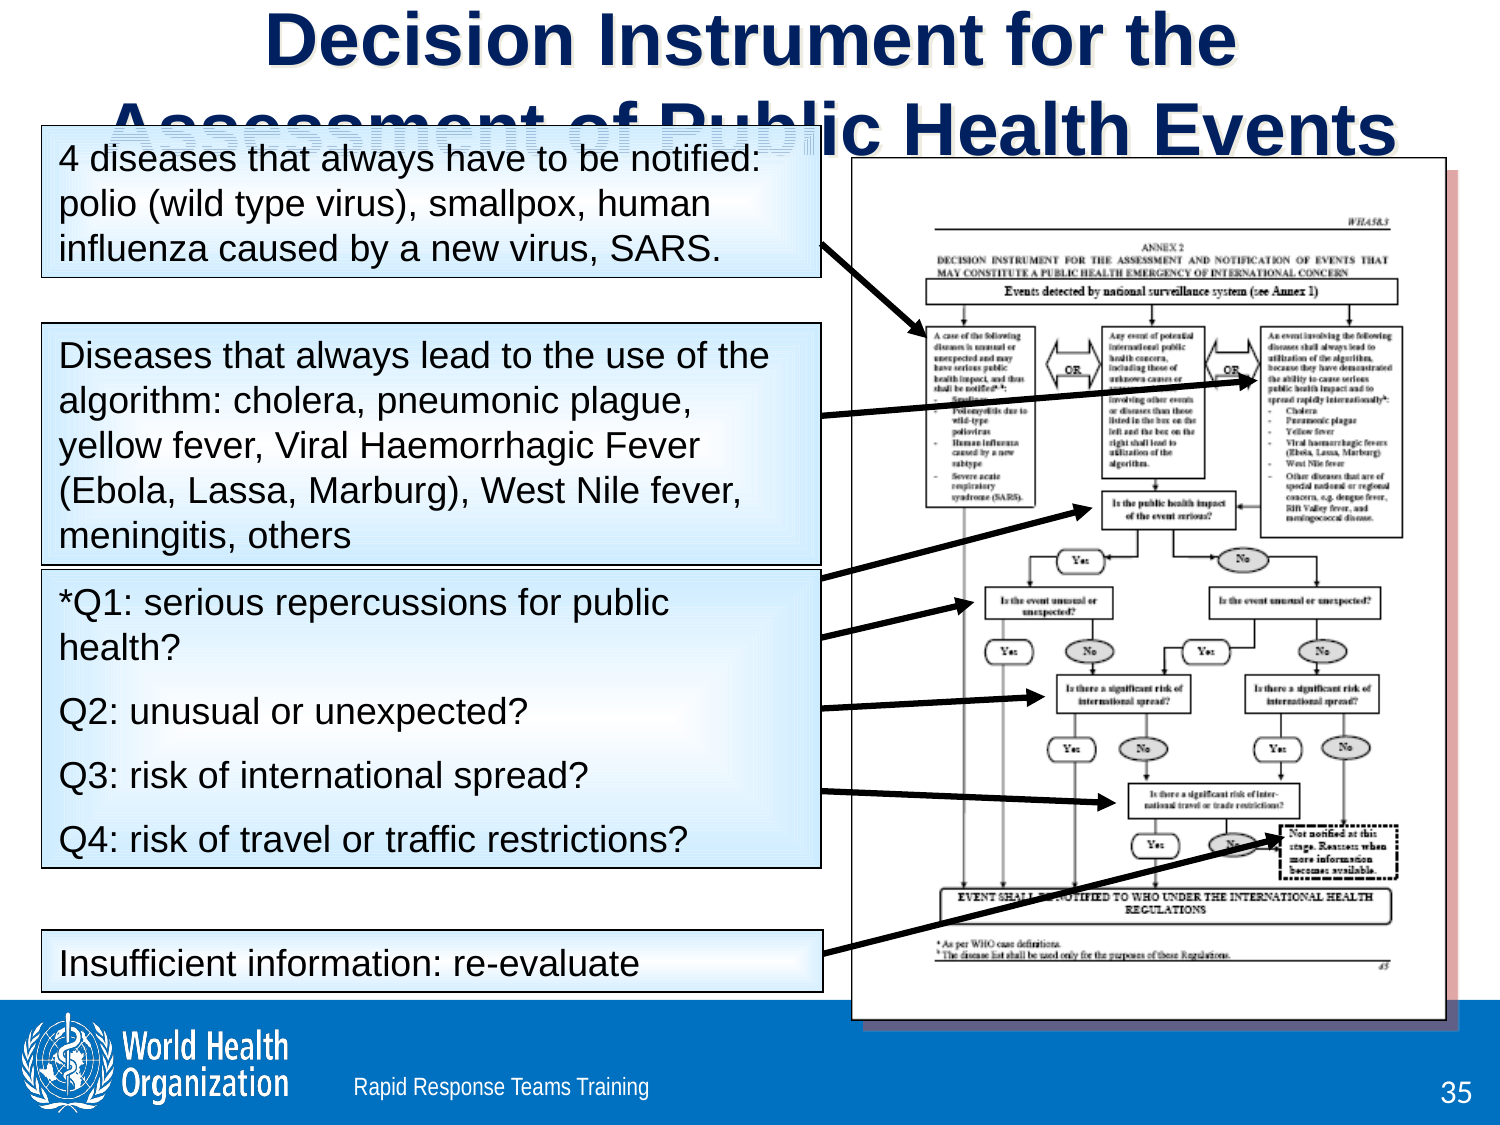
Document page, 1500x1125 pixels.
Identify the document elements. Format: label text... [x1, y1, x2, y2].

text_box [41, 322, 1258, 568]
title Decision Instrument for the Assessment of Public Health Events [76, 24, 1427, 138]
picture [21, 1012, 288, 1113]
picture [850, 157, 1448, 1021]
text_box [41, 507, 1117, 836]
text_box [41, 836, 1286, 995]
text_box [41, 125, 928, 322]
